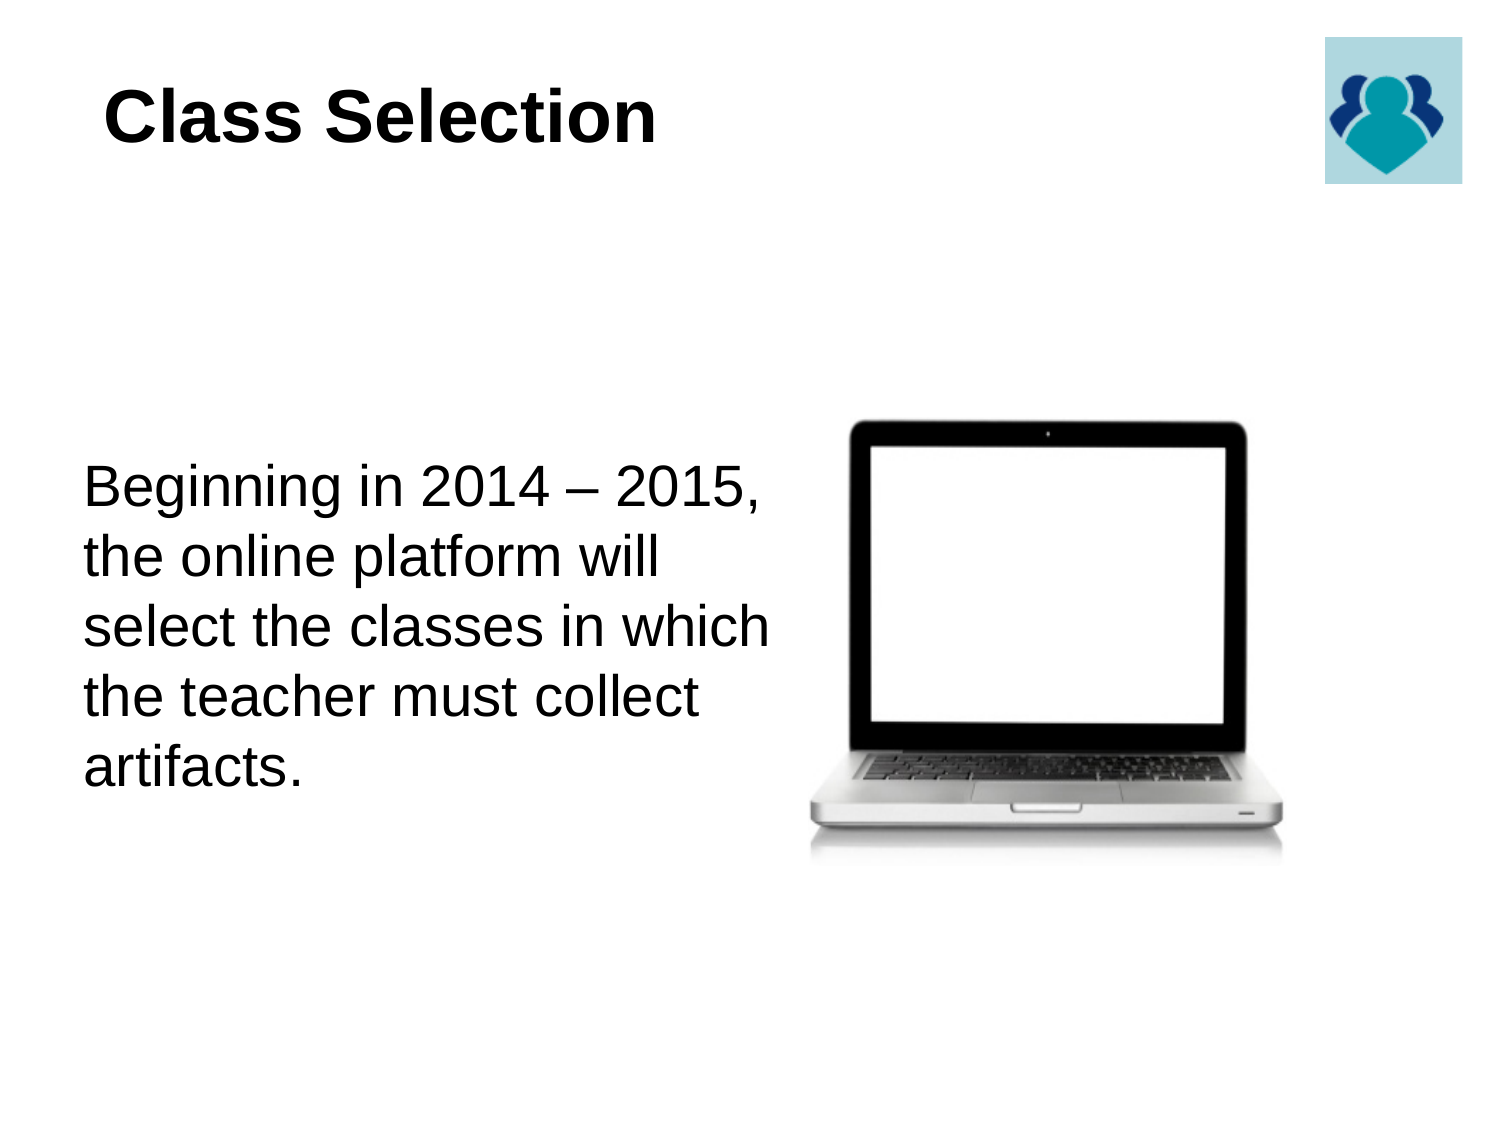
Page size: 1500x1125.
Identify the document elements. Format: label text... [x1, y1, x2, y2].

text_box Beginning in 2014 – 2015, the online platform will select the classes in which the teacher must collect artifacts. [68, 440, 800, 806]
picture [807, 376, 1287, 866]
title Class Selection [26, 24, 1427, 200]
picture [1324, 37, 1463, 184]
